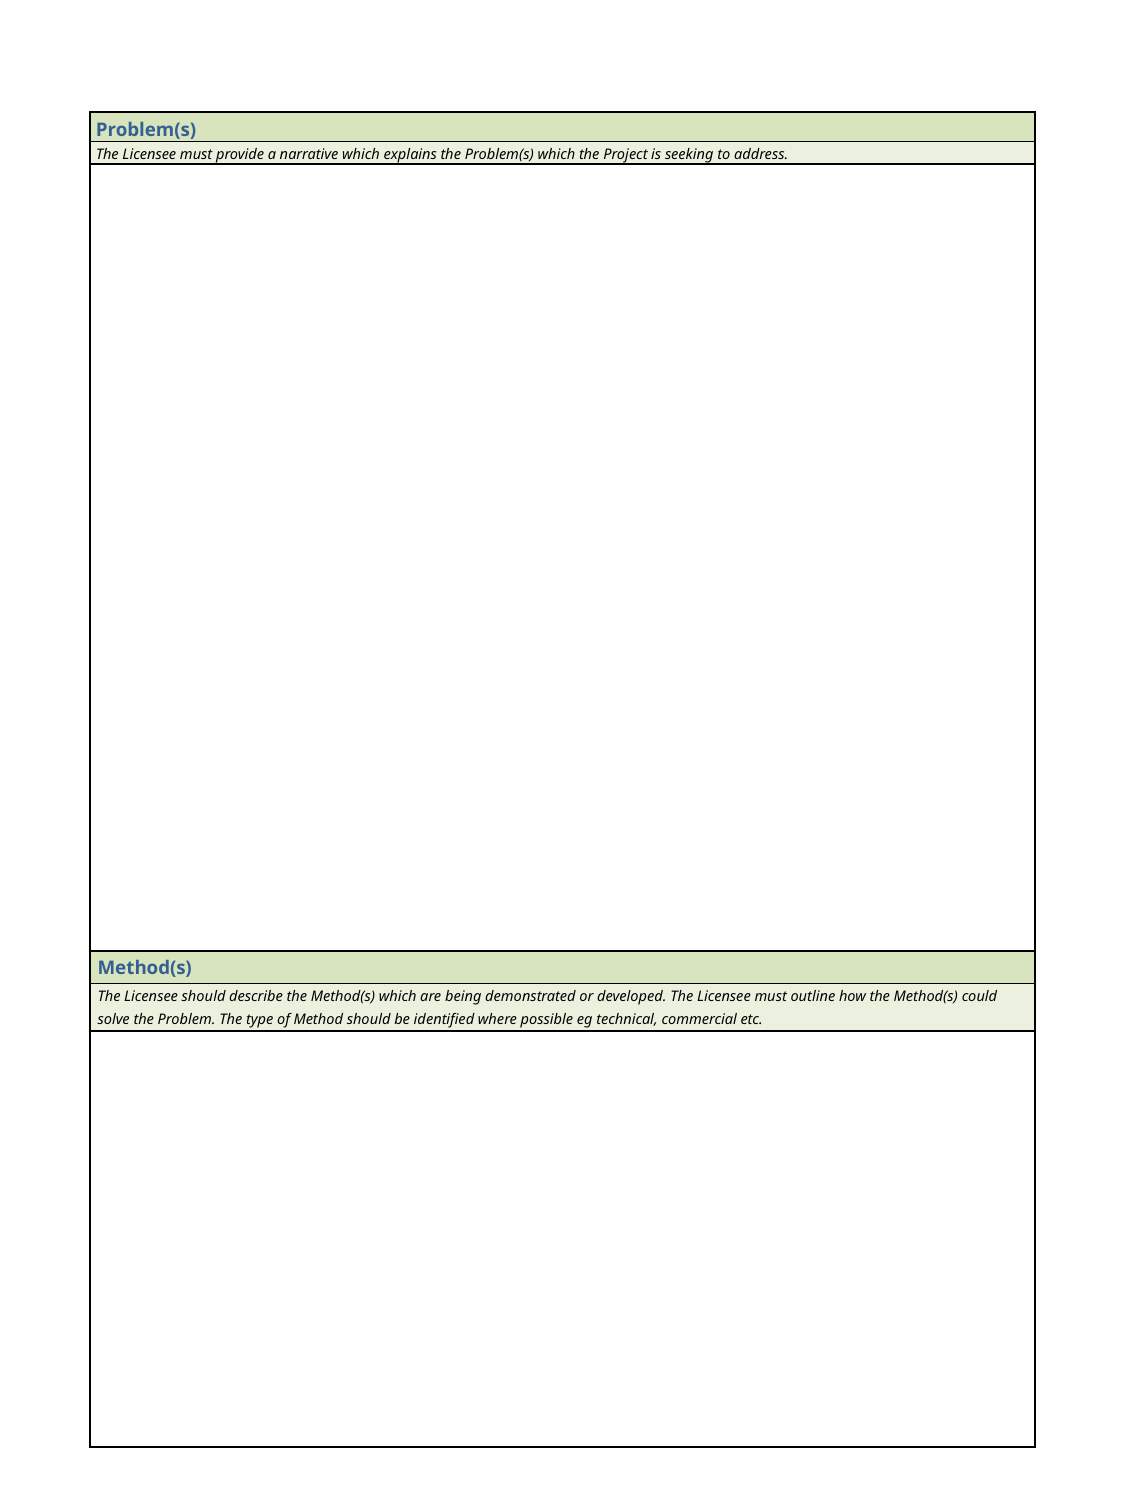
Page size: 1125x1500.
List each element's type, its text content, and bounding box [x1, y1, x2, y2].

table_header Problem(s) [91, 113, 1034, 141]
table_cell The Licensee should describe the Method(s) which are being demonstrated or developed. The Licensee must outline how the Method(s) could solve the Problem. The type of Method should be identified where possible eg technical, commercial etc. [91, 984, 1034, 1030]
table_cell [91, 165, 1034, 950]
table_cell [91, 1032, 1034, 1446]
table_cell The Licensee must provide a narrative which explains the Problem(s) which the Project is seeking to address. [91, 142, 1034, 163]
table_header Method(s) [91, 952, 1034, 983]
slide_number 2 [806, 1390, 1069, 1471]
